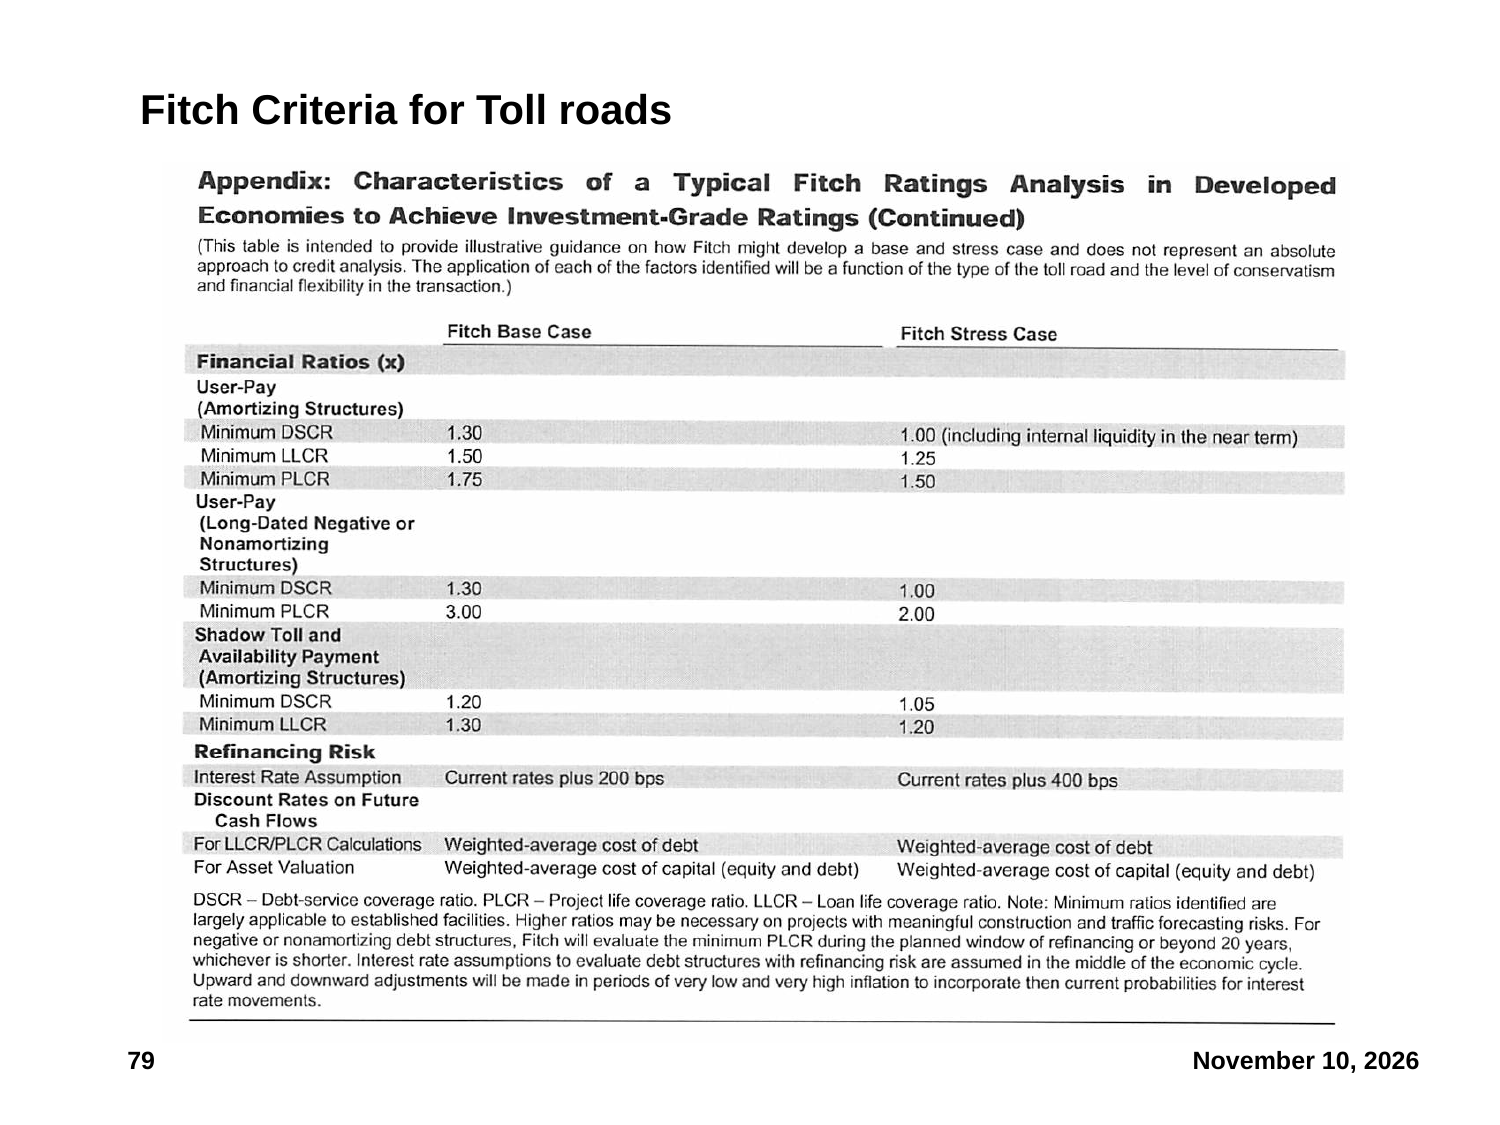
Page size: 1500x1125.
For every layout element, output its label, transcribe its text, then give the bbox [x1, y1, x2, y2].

title Fitch Criteria for Toll roads [124, 74, 1376, 226]
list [162, 162, 1351, 1043]
